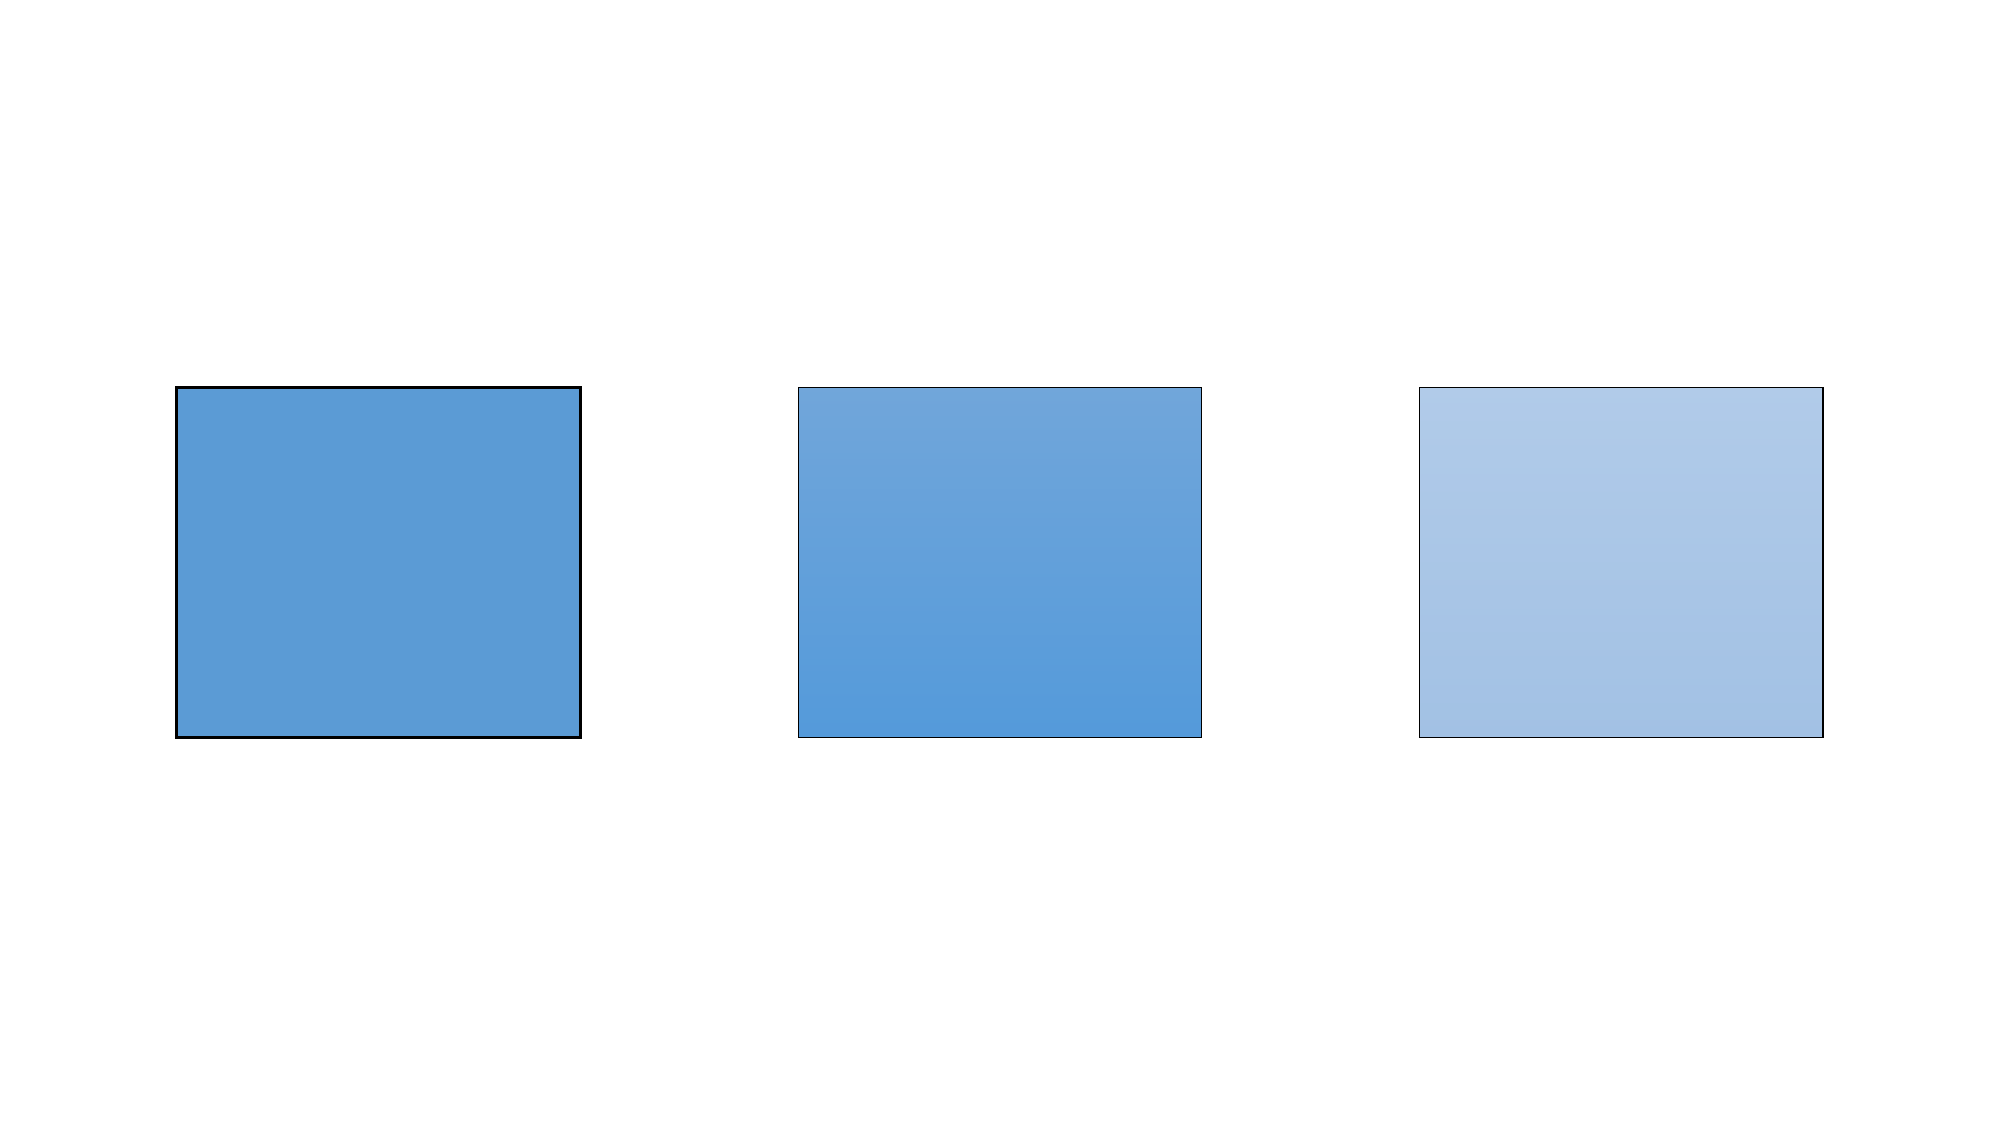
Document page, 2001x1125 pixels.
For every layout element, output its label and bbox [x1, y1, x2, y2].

text_box [798, 387, 1202, 738]
text_box [1419, 387, 1824, 738]
text_box [175, 386, 582, 739]
